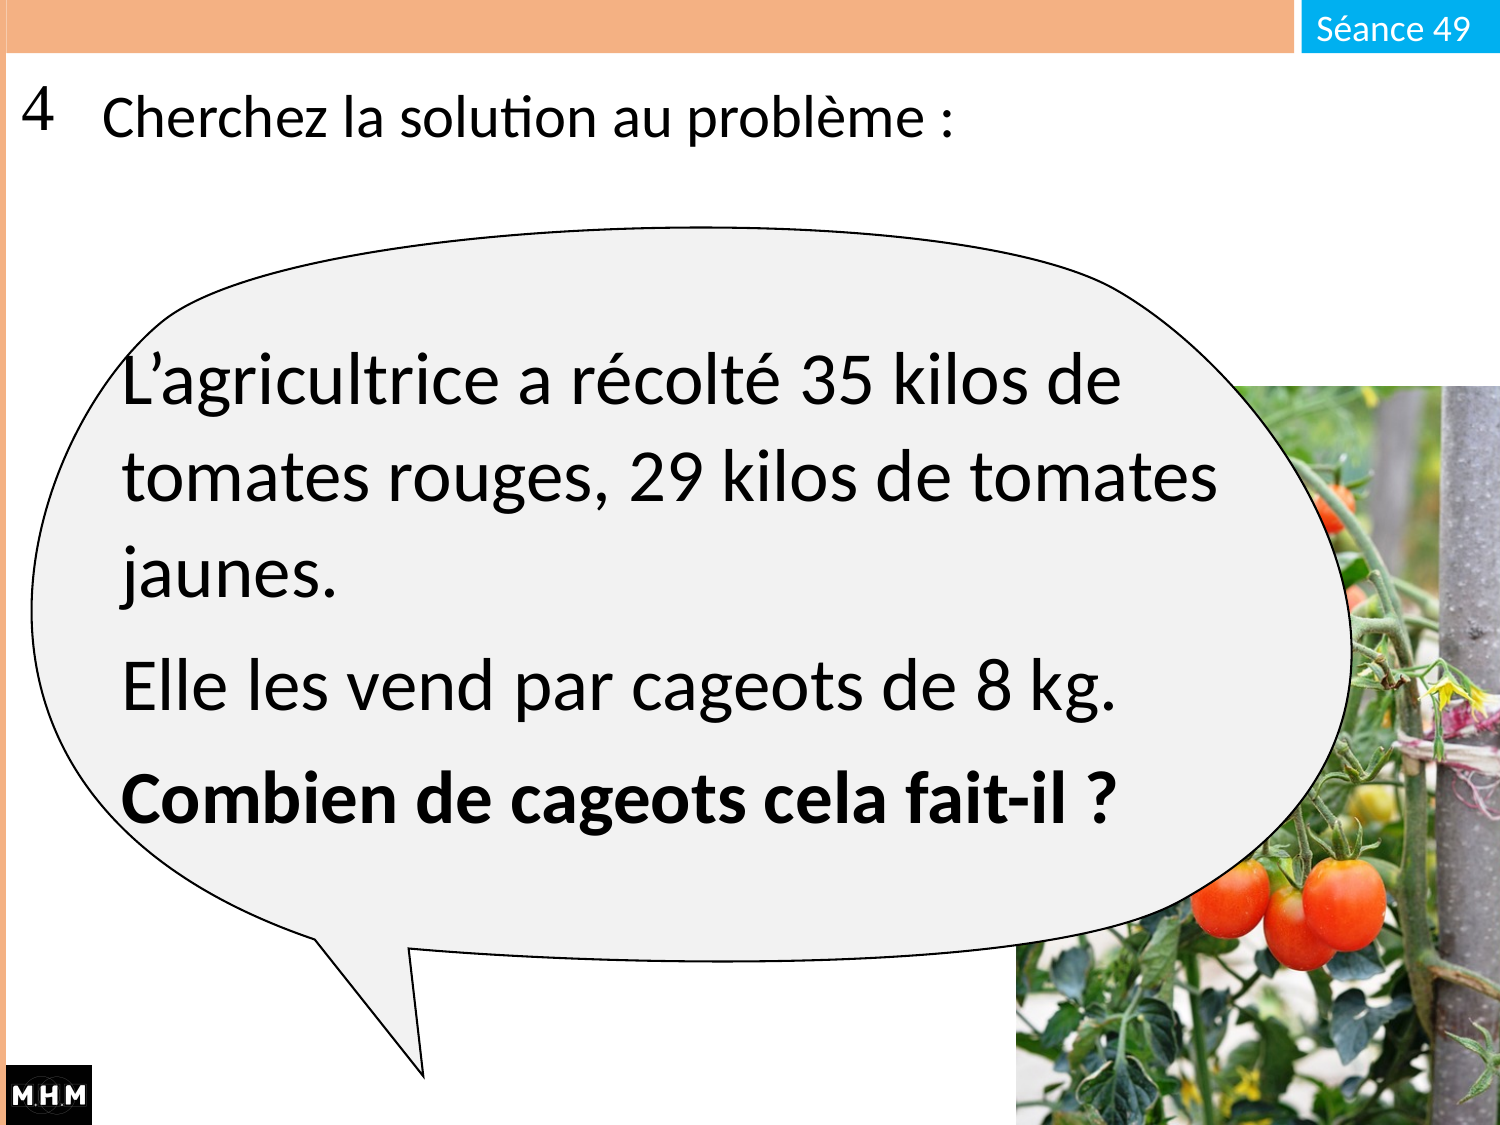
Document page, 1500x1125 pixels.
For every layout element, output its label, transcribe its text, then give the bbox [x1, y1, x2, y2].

text_box [140, 846, 1016, 1080]
picture [1016, 386, 1500, 1125]
text_box L’agricultrice a récolté 35 kilos de tomates rouges, 29 kilos de tomates jaunes. Elle les vend par cageots de 8 kg. Combien de cageots cela fait-il ? [106, 316, 1277, 846]
title Cherchez la solution au problème : [87, 32, 1382, 158]
text_box [30, 381, 106, 813]
text_box [167, 226, 1158, 316]
picture [6, 1065, 92, 1125]
